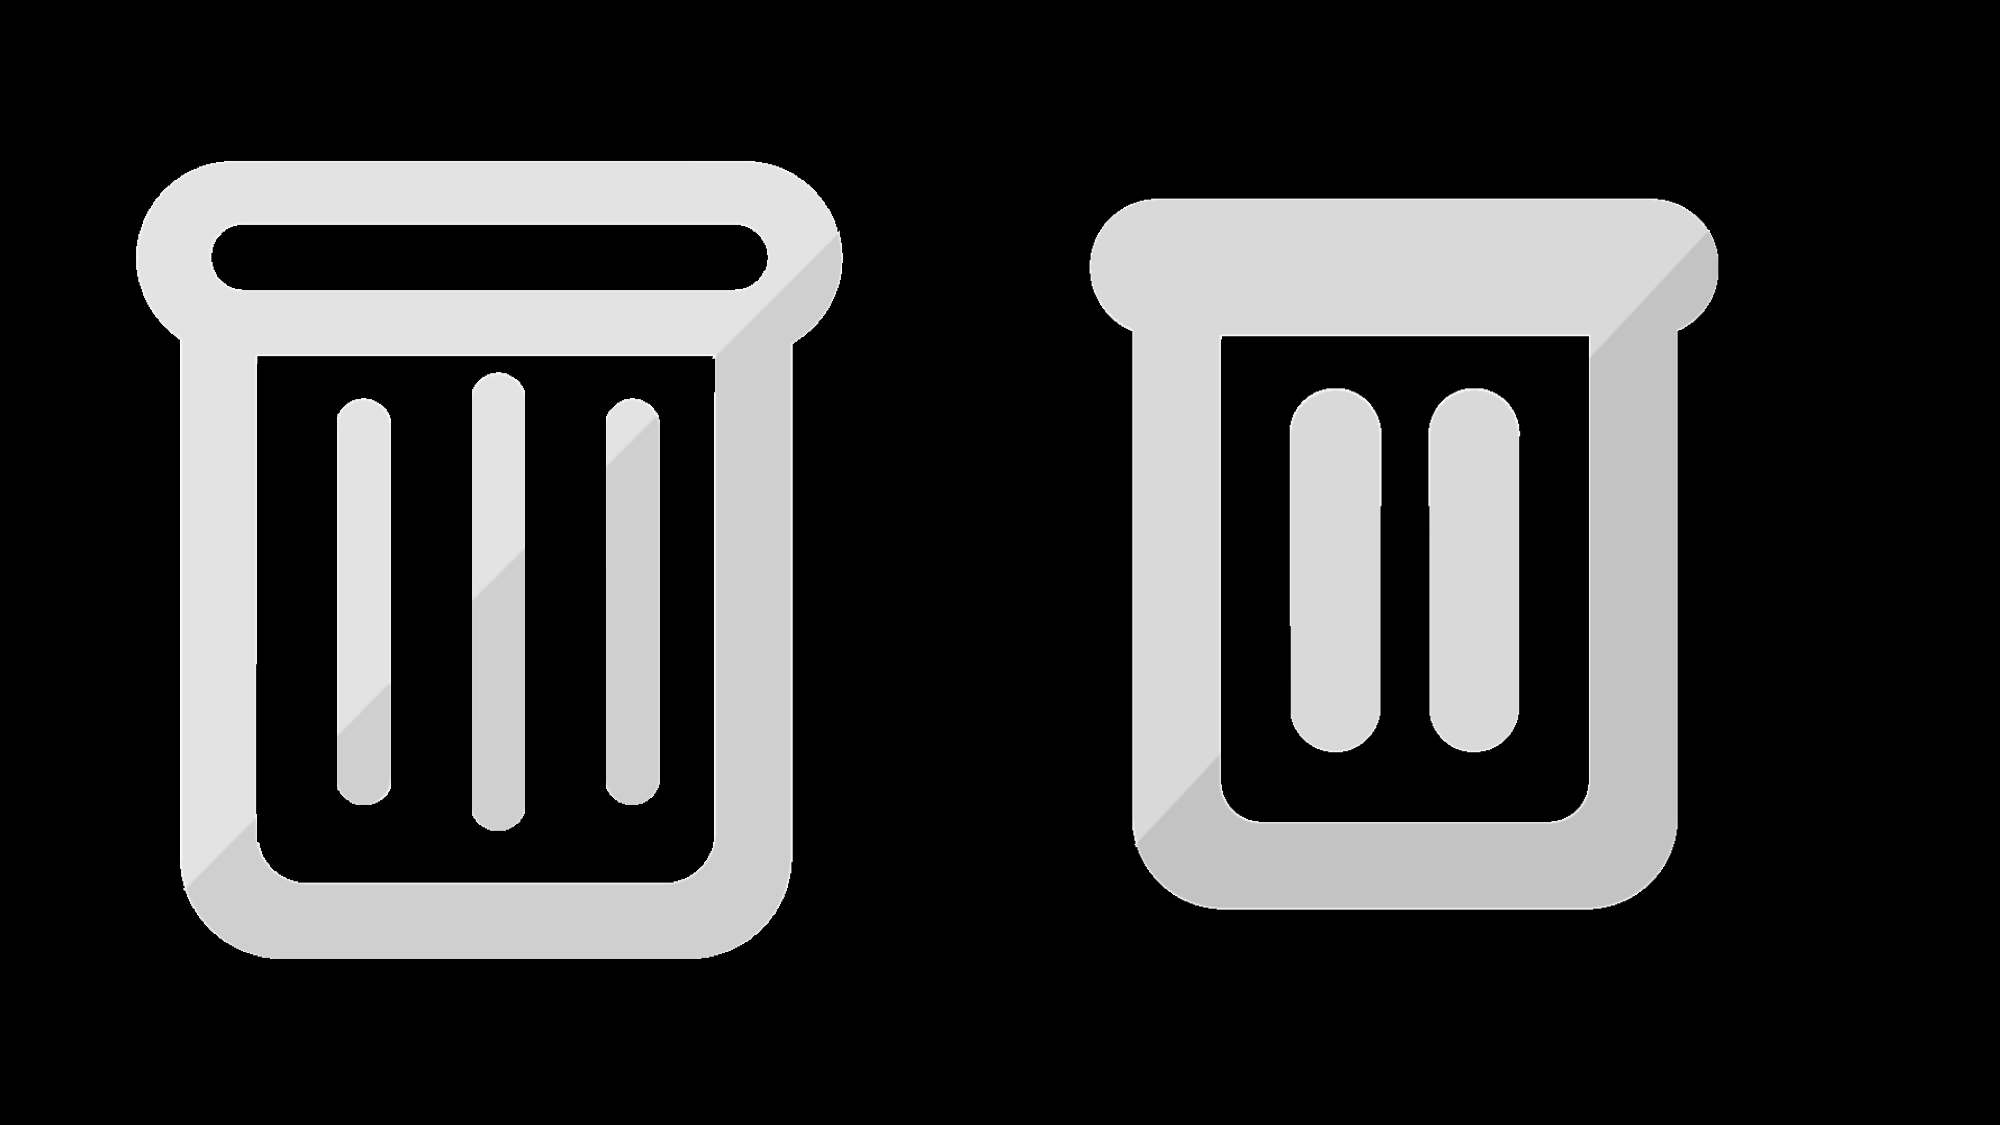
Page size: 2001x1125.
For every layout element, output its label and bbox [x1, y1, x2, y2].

picture [60, 85, 1884, 1040]
